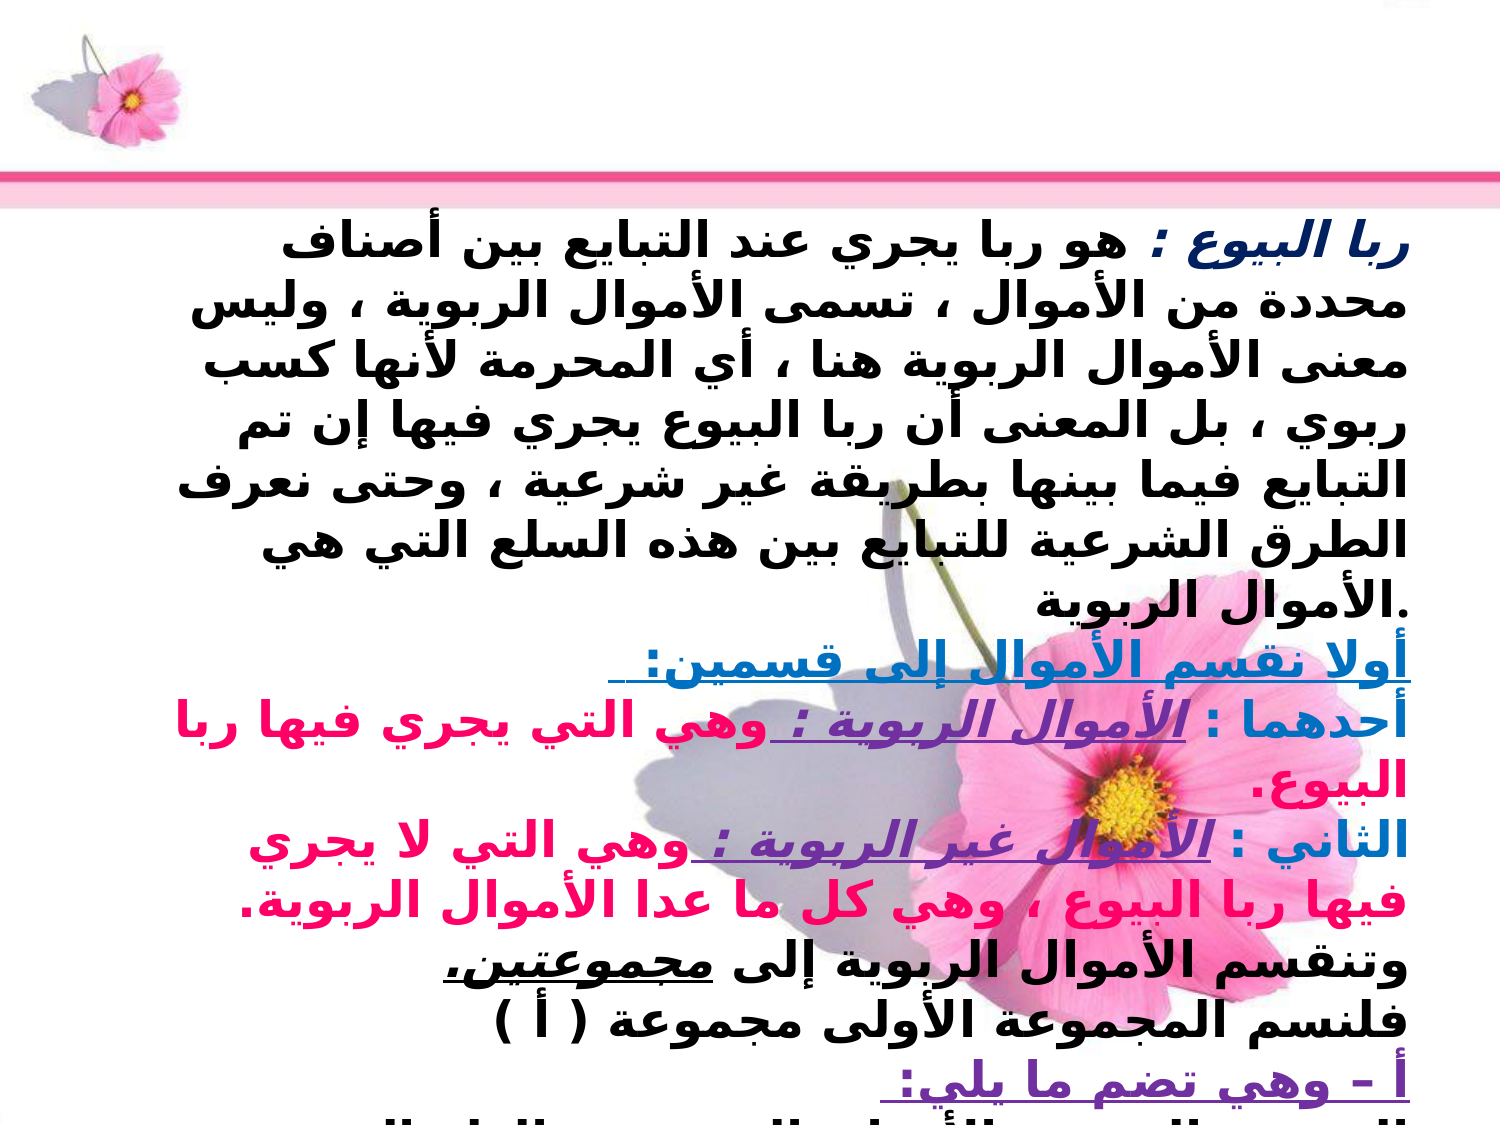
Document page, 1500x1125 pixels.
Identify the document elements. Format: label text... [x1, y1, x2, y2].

picture [0, 0, 1500, 1125]
text_box ربا البيوع : هو ربا يجري عند التبايع بين أصناف محددة من الأموال ، تسمى الأموال الربوية ، وليس معنى الأموال الربوية هنا ، أي المحرمة لأنها كسب ربوي ، بل المعنى أن ربا البيوع يجري فيها إن تم التبايع فيما بينها بطريقة غير شرعية ، وحتى نعرف الطرق الشرعية للتبايع بين هذه السلع التي هي الأموال الربوية. أولا نقسم الأموال إلى قسمين: أحدهما : الأموال الربوية : وهي التي يجري فيها ربا البيوع. الثاني : الأموال غير الربوية : وهي التي لا يجري فيها ربا البيوع ، وهي كل ما عدا الأموال الربوية. وتنقسم الأموال الربوية إلى مجموعتين. فلنسم المجموعة الأولى مجموعة ( أ ) أ – وهي تضم ما يلي: الذهب ، الفضة ، الأوراق النقدية ، والعلة التي جمعت بين هذه الأصناف هي الثمنية أي كونها أثمانا للسلع ، ولهذا فكل عملة هي صنف مستقل ، فهذه المجموعة كبيرة العدد. [112, 199, 1425, 1125]
